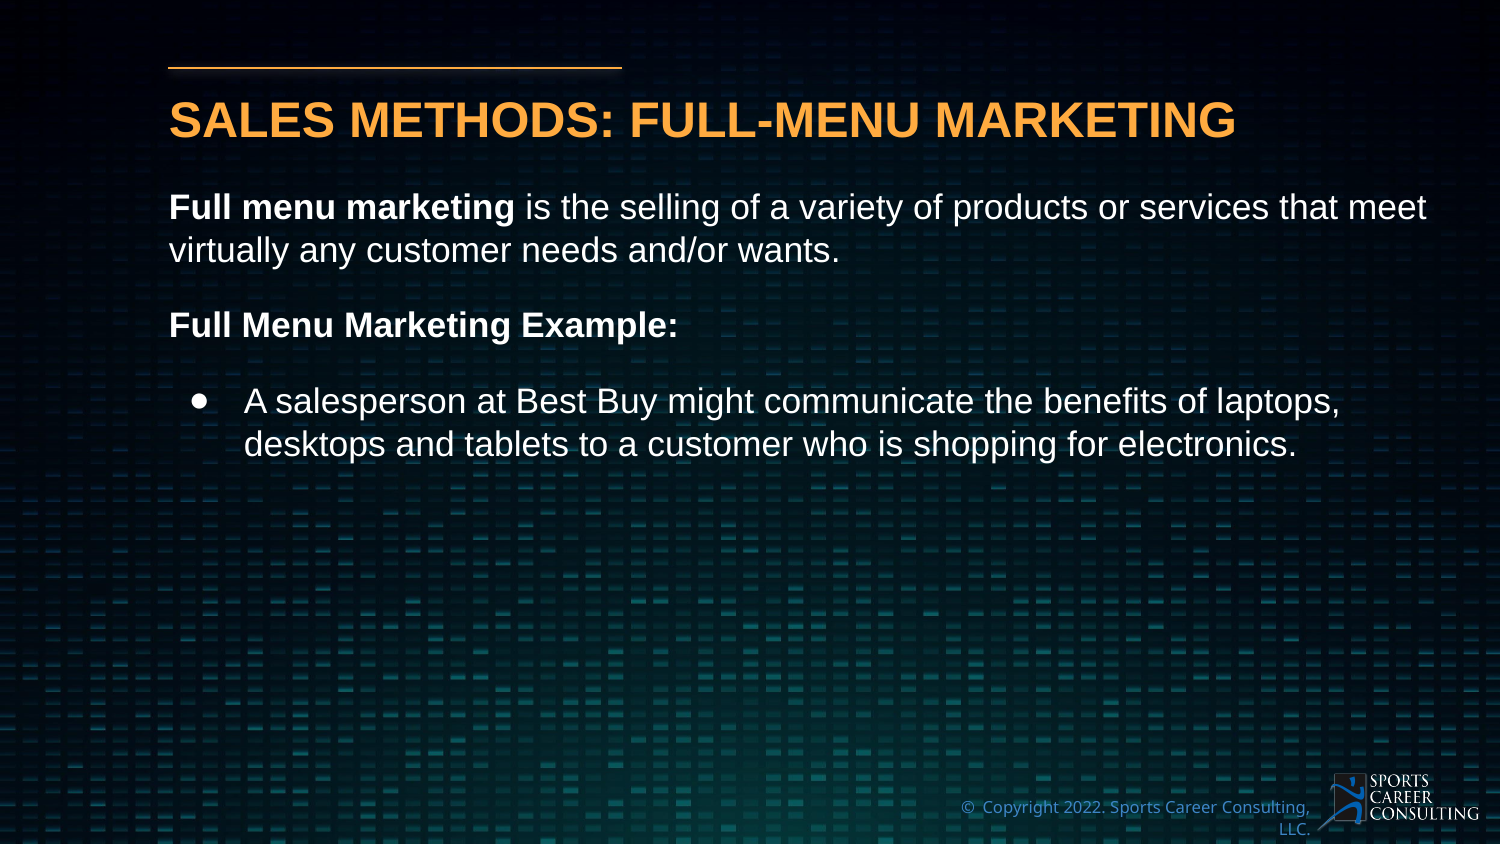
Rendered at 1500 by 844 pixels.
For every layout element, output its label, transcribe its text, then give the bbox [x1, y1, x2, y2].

picture [0, 0, 1500, 844]
title SALES METHODS: FULL-MENU MARKETING [153, 72, 1469, 169]
list Full menu marketing is the selling of a variety of products or services that meet virtually any customer needs and/or wants. Full Menu Marketing Example: A salesperson at Best Buy might communicate the benefits of laptops, desktops and tablets to a customer who is shopping for electronics. [153, 169, 1469, 675]
text_box © Copyright 2022. Sports Career Consulting, LLC. [914, 769, 1326, 844]
